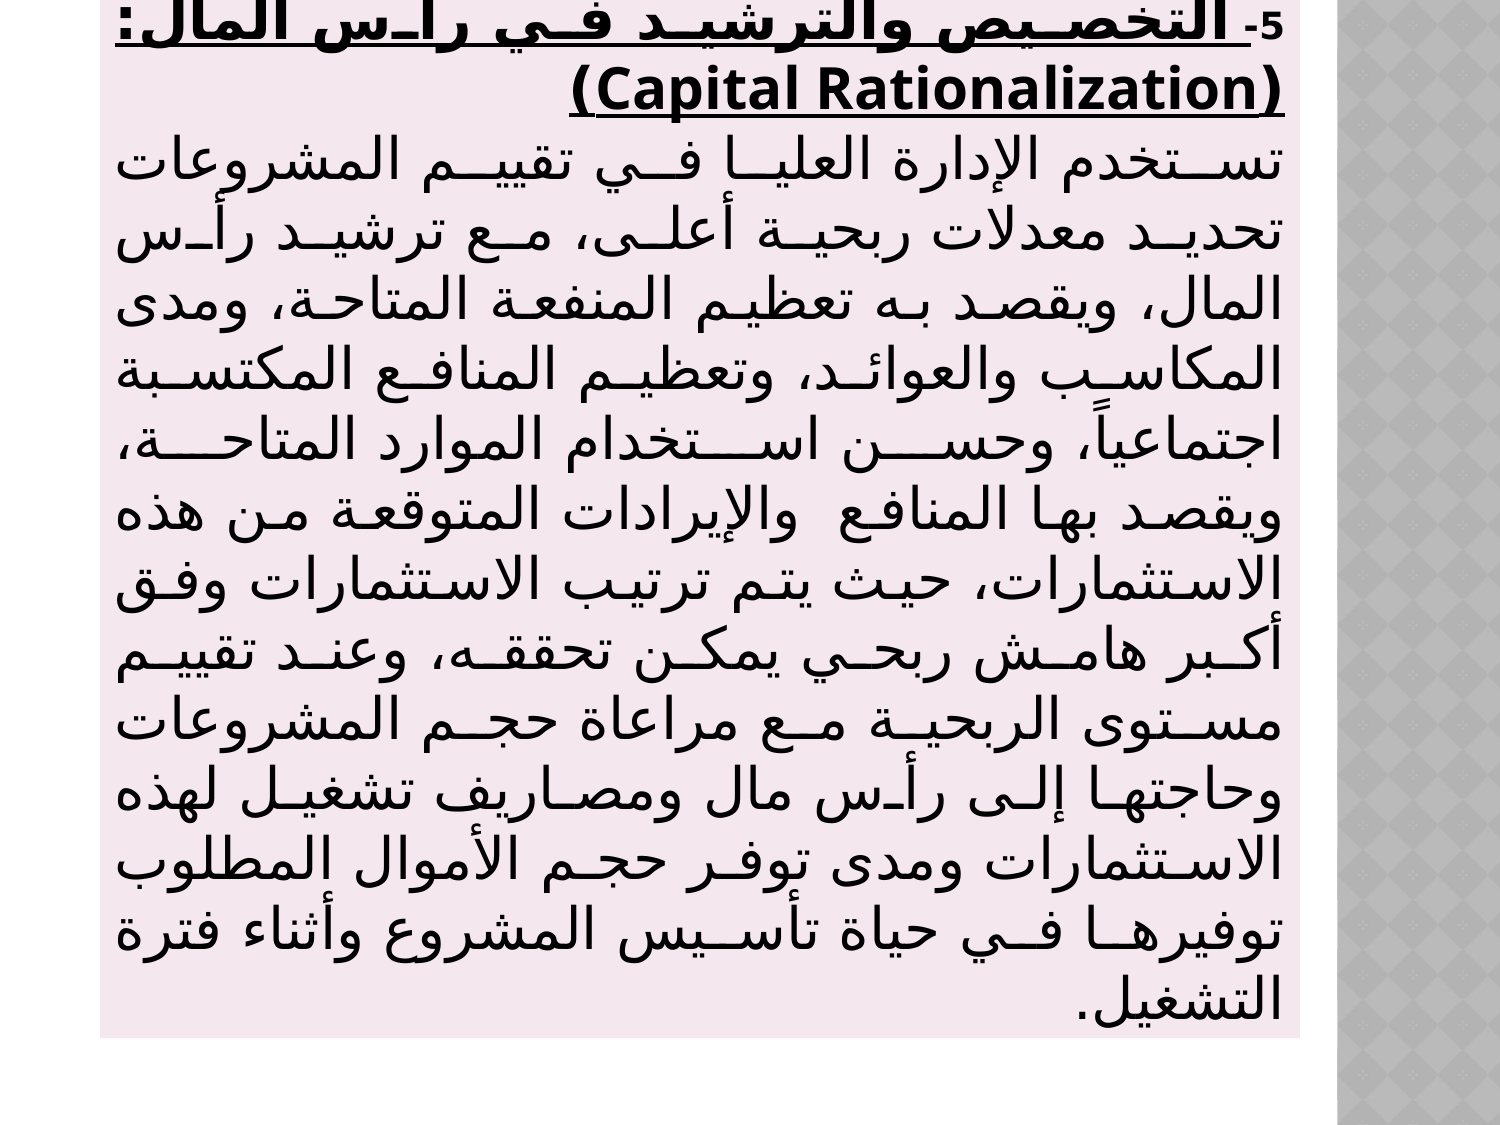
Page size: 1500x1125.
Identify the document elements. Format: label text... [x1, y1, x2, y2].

text_box 5- التخصيص والترشيد في رأس المال: (Capital Rationalization) تستخدم الإدارة العليا في تقييم المشروعات تحديد معدلات ربحية أعلى، مع ترشيد رأس المال، ويقصد به تعظيم المنفعة المتاحة، ومدى المكاسب والعوائد، وتعظيم المنافع المكتسبة اجتماعياً، وحسن استخدام الموارد المتاحة، ويقصد بها المنافع والإيرادات المتوقعة من هذه الاستثمارات، حيث يتم ترتيب الاستثمارات وفق أكبر هامش ربحي يمكن تحققه، وعند تقييم مستوى الربحية مع مراعاة حجم المشروعات وحاجتها إلى رأس مال ومصاريف تشغيل لهذه الاستثمارات ومدى توفر حجم الأموال المطلوب توفيرها في حياة تأسيس المشروع وأثناء فترة التشغيل. [100, 0, 1300, 1039]
